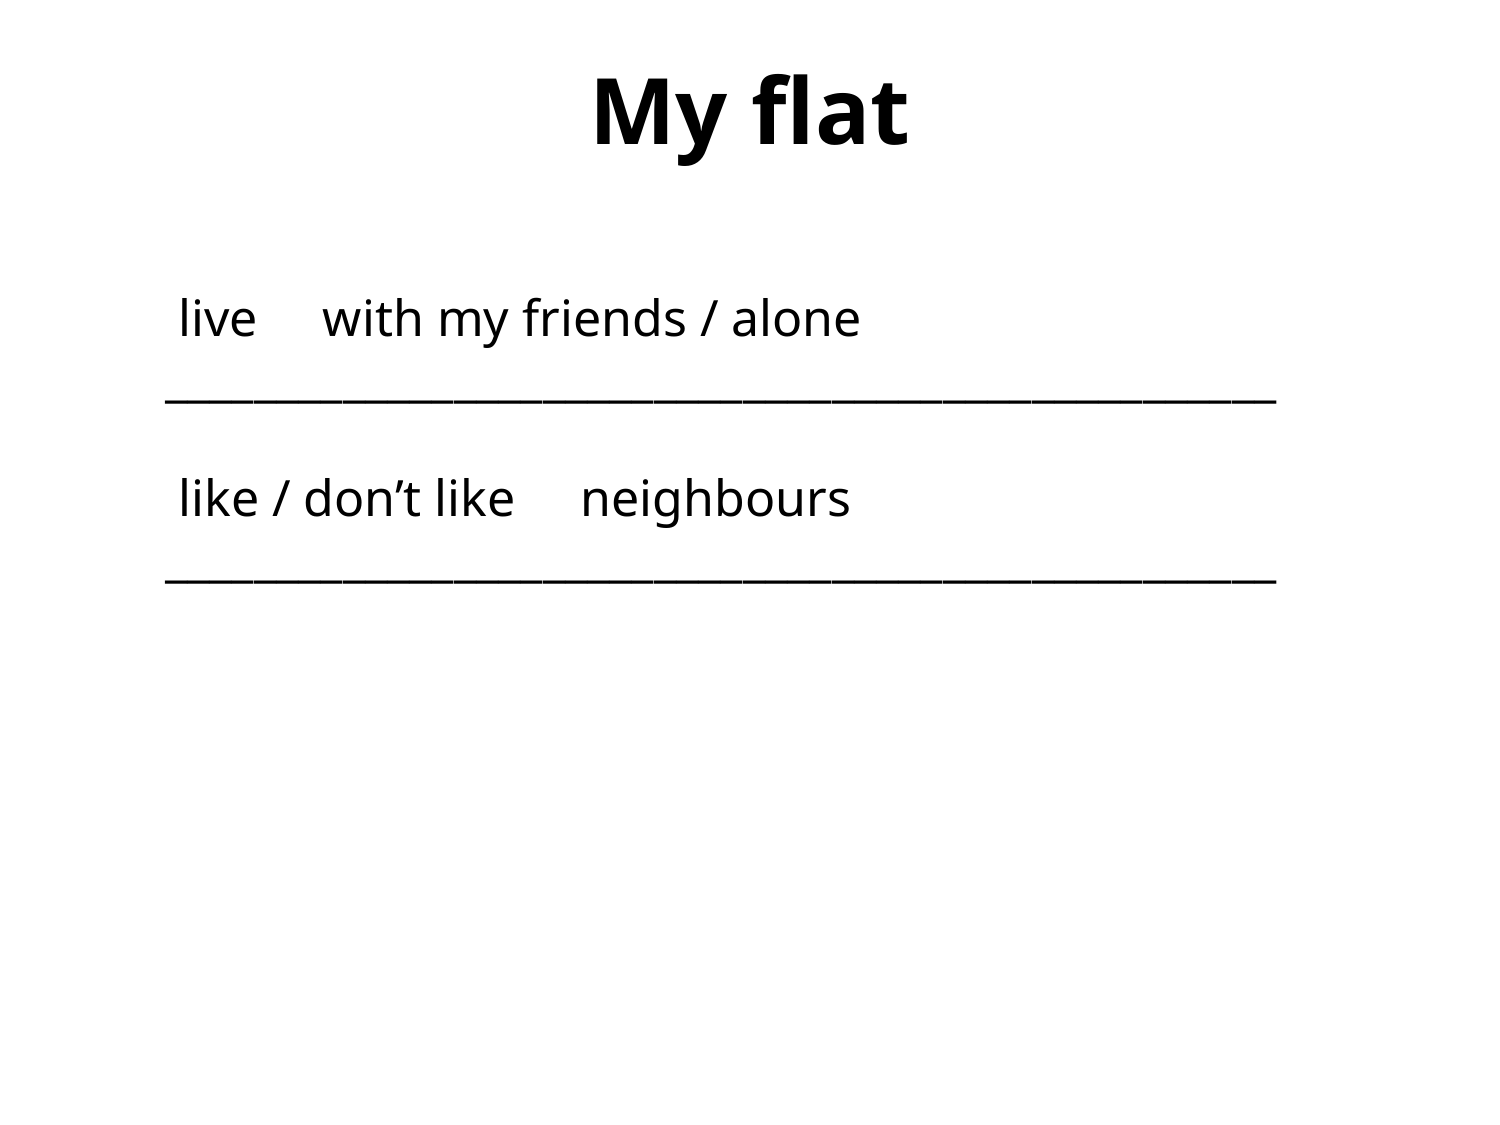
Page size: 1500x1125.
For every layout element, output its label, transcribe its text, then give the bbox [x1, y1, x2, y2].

text_box live with my friends / alone __________________________________________________ like / don’t like neighbours __________________________________________________ [150, 278, 1306, 674]
text_box My flat [74, 45, 1425, 233]
